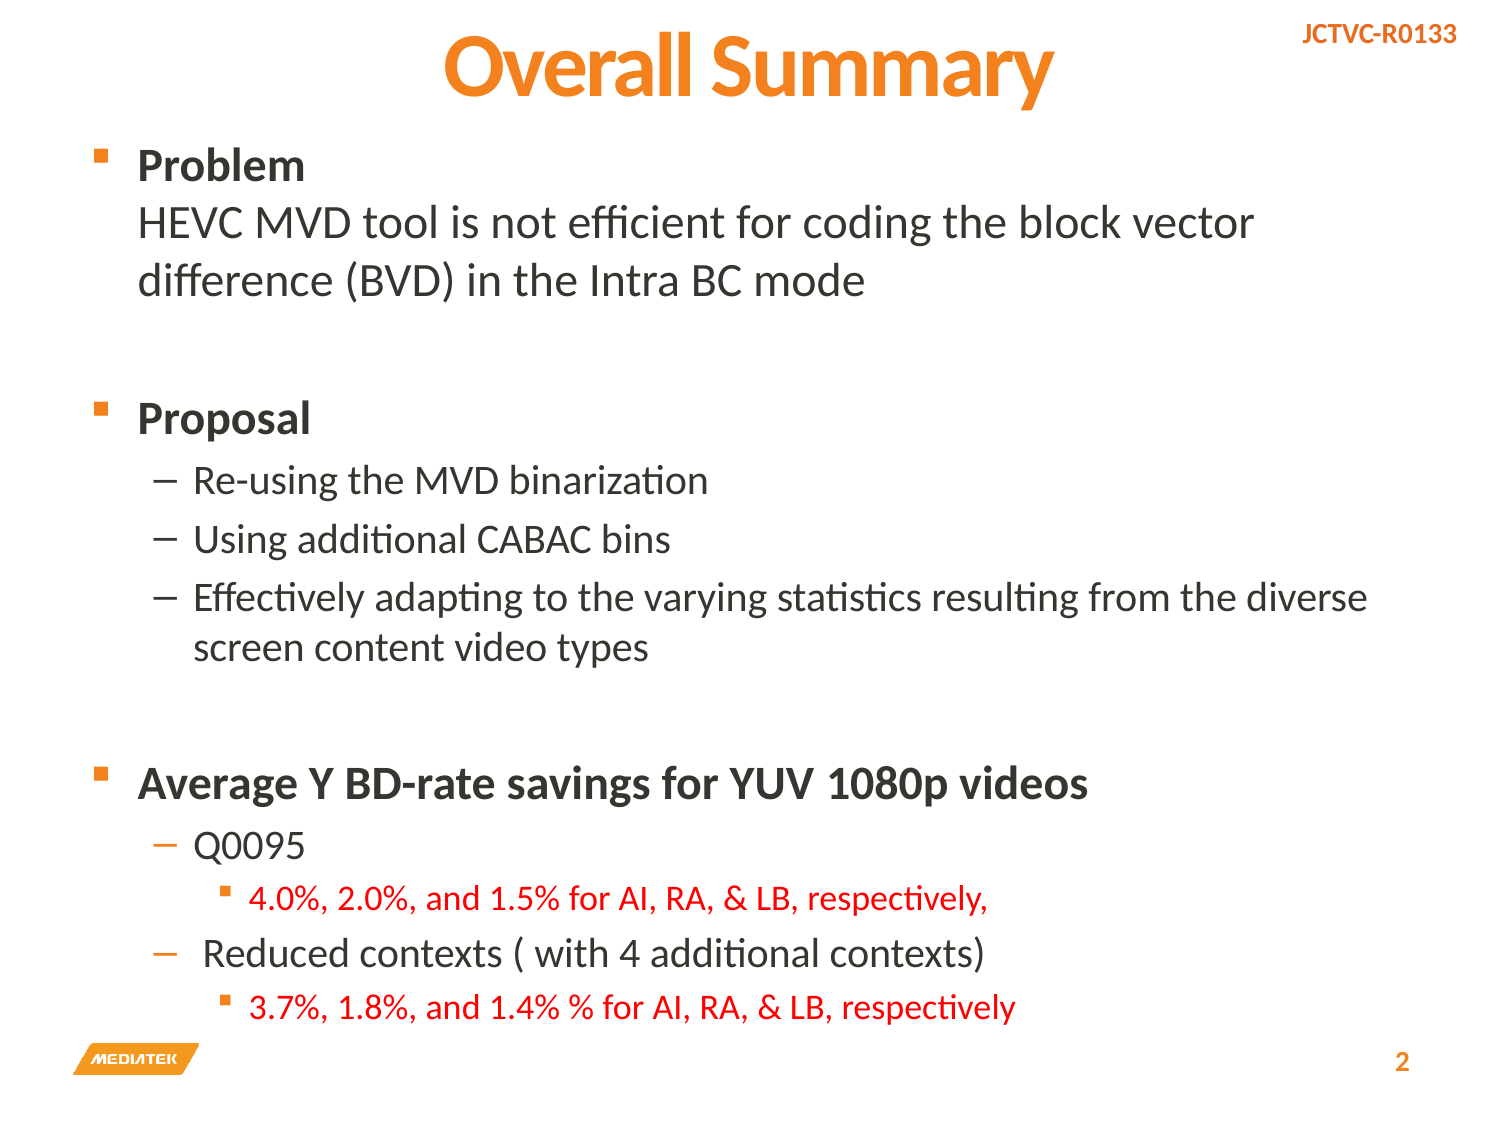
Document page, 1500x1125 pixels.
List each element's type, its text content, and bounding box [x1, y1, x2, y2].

picture [73, 1043, 199, 1075]
slide_number 2 [1251, 1029, 1425, 1090]
list Problem HEVC MVD tool is not efficient for coding the block vector difference (BVD) in the Intra BC mode Proposal Re-using the MVD binarization Using additional CABAC bins Effectively adapting to the varying statistics resulting from the diverse screen content video types Average Y BD-rate savings for YUV 1080p videos Q0095 4.0%, 2.0%, and 1.5% for AI, RA, & LB, respectively, Reduced contexts ( with 4 additional contexts) 3.7%, 1.8%, and 1.4% % for AI, RA, & LB, respectively [75, 125, 1425, 1035]
title Overall Summary [75, 19, 1425, 125]
